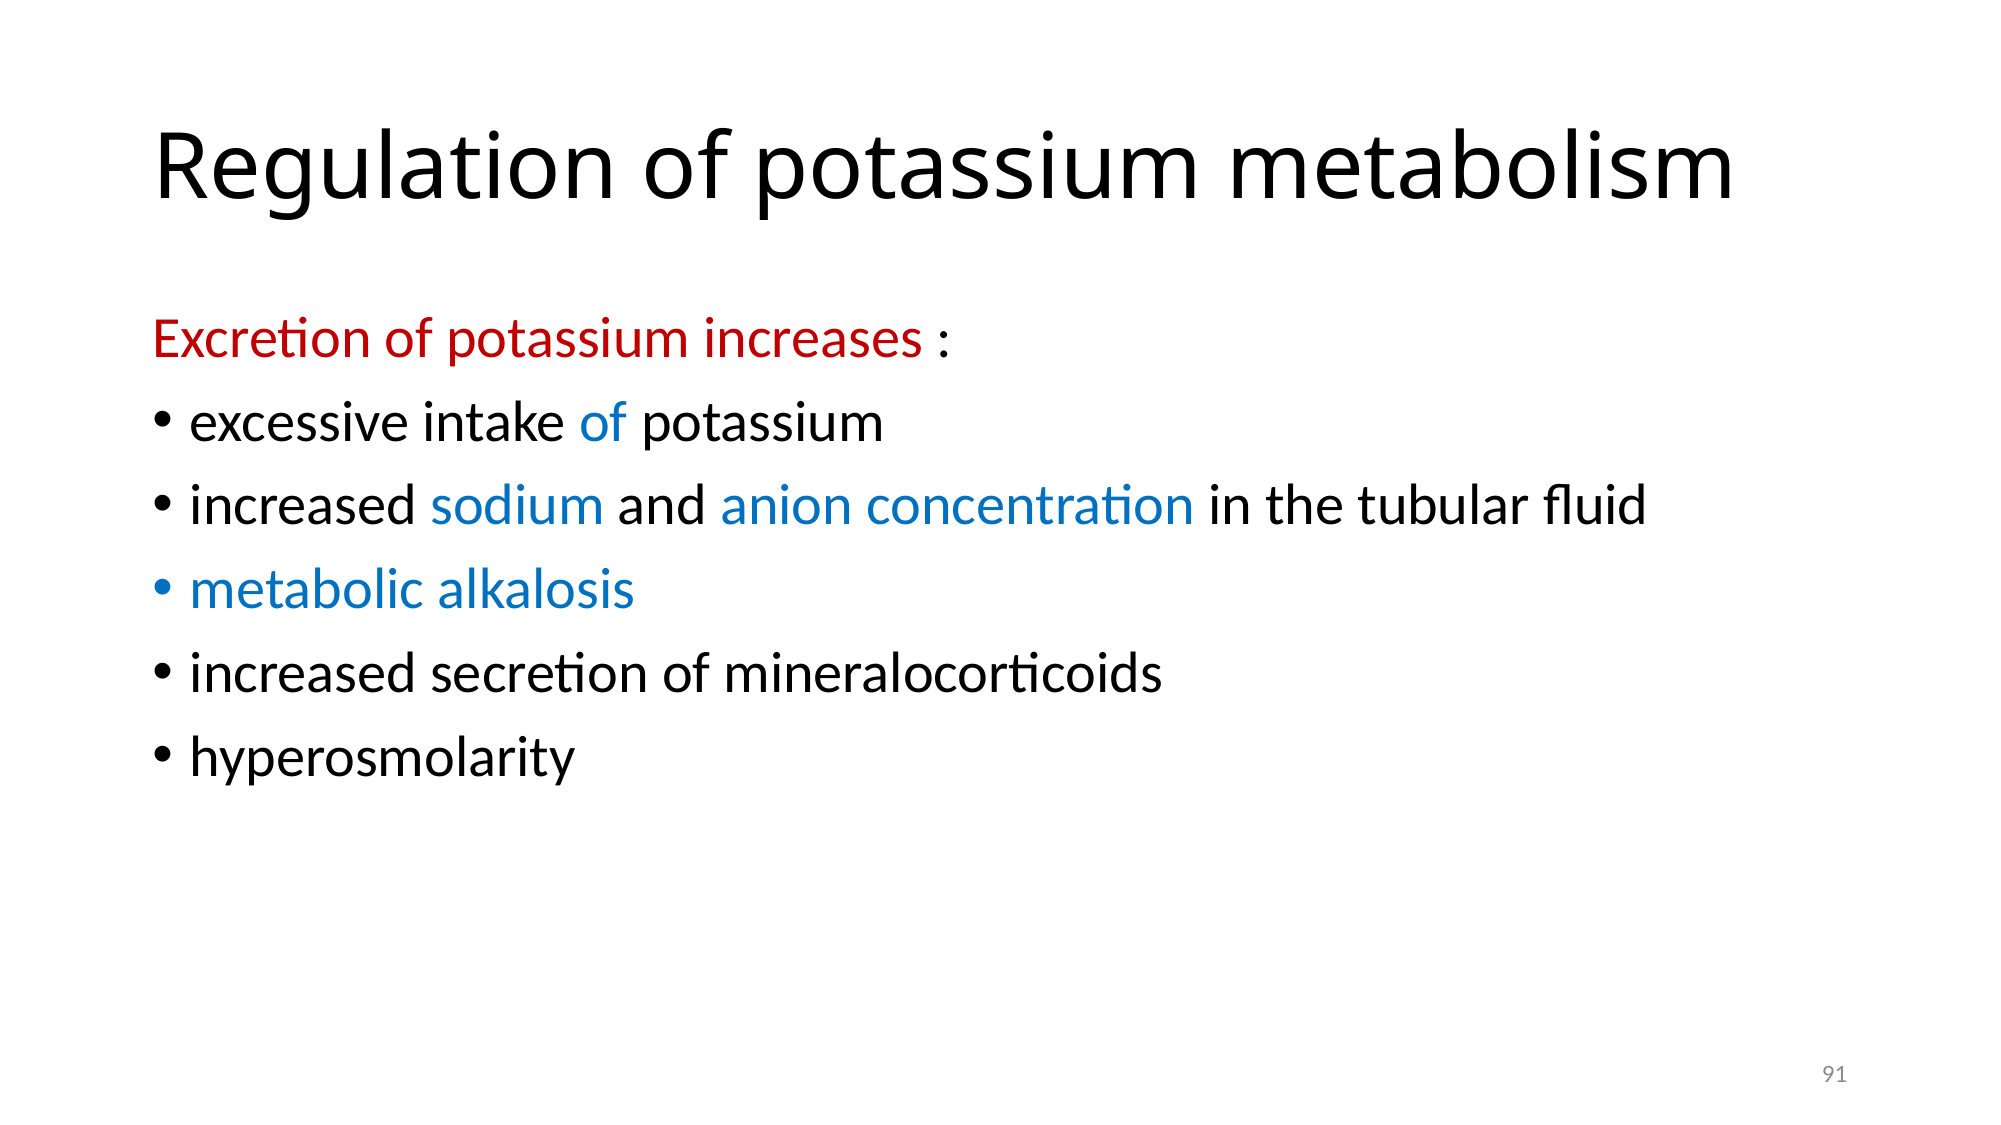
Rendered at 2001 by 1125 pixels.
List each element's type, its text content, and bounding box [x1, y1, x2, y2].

list Excretion of potassium increases : excessive intake of potassium increased sodium and anion concentration in the tubular fluid metabolic alkalosis increased secretion of mineralocorticoids hyperosmolarity [137, 299, 1863, 1014]
title Regulation of potassium metabolism [137, 59, 1863, 278]
slide_number 91 [1412, 1042, 1863, 1103]
